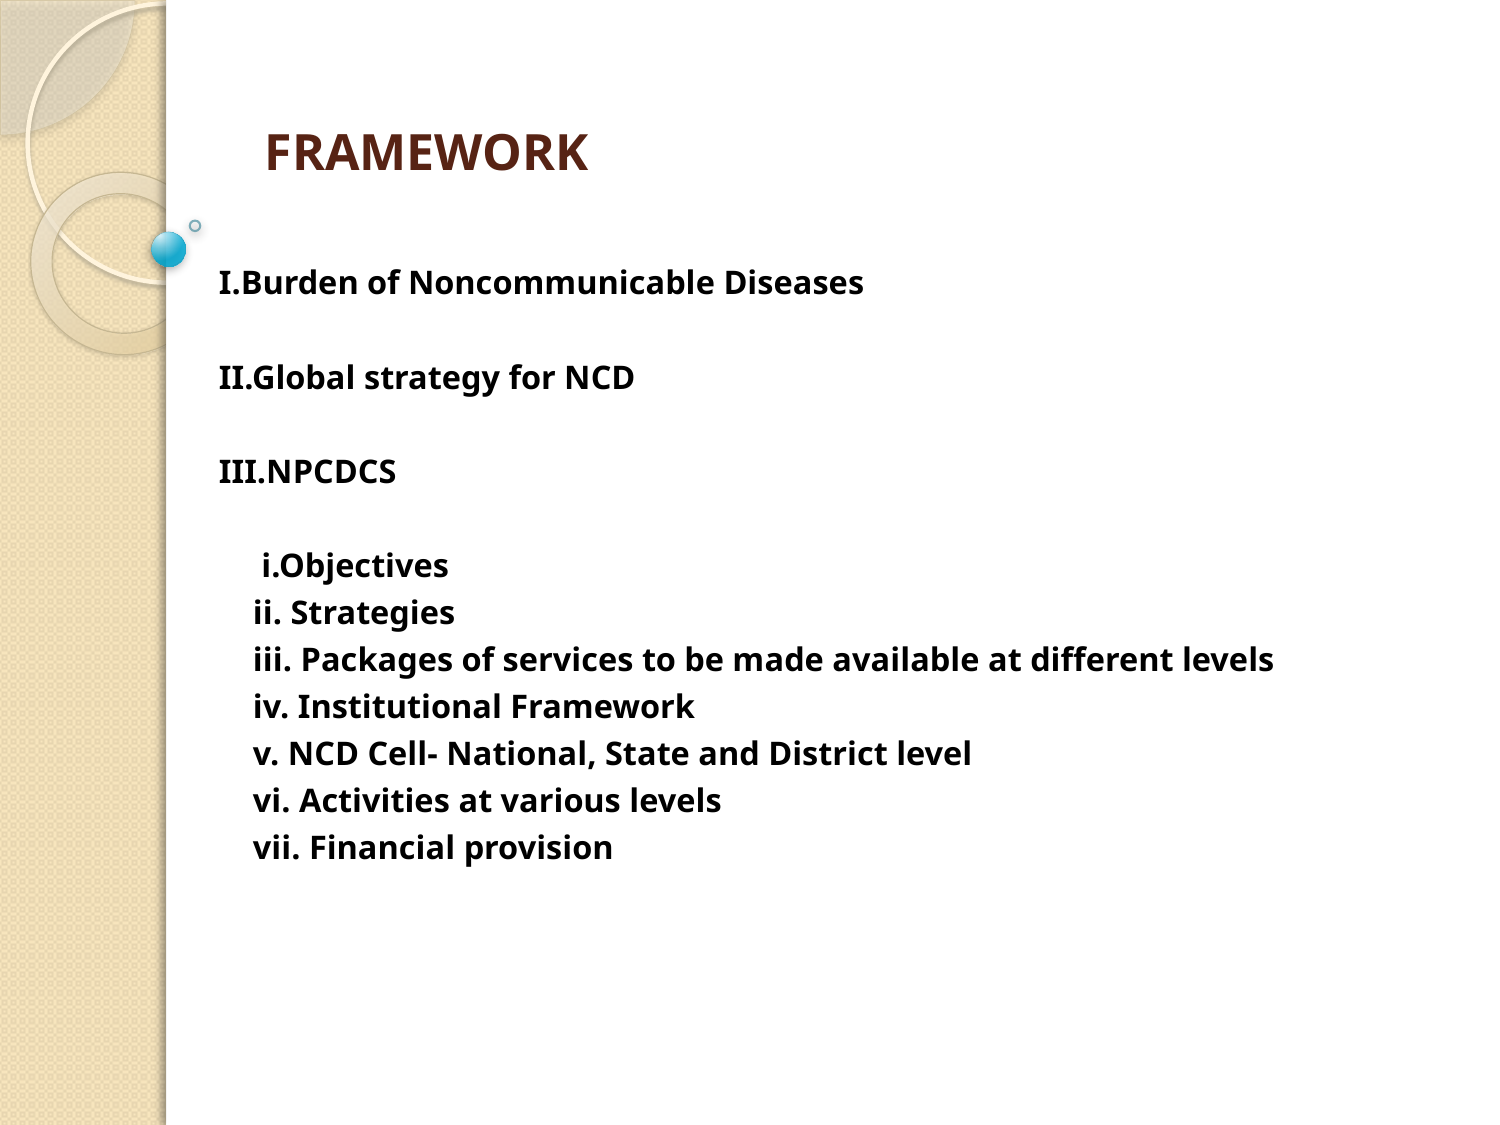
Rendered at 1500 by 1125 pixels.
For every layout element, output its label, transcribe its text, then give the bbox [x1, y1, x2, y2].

title FRAMEWORK [249, 37, 1388, 188]
subtitle I.Burden of Noncommunicable Diseases II.Global strategy for NCD III.NPCDCS i.Objectives ii. Strategies iii. Packages of services to be made available at different levels iv. Institutional Framework v. NCD Cell- National, State and District level vi. Activities at various levels vii. Financial provision [200, 262, 1400, 1063]
